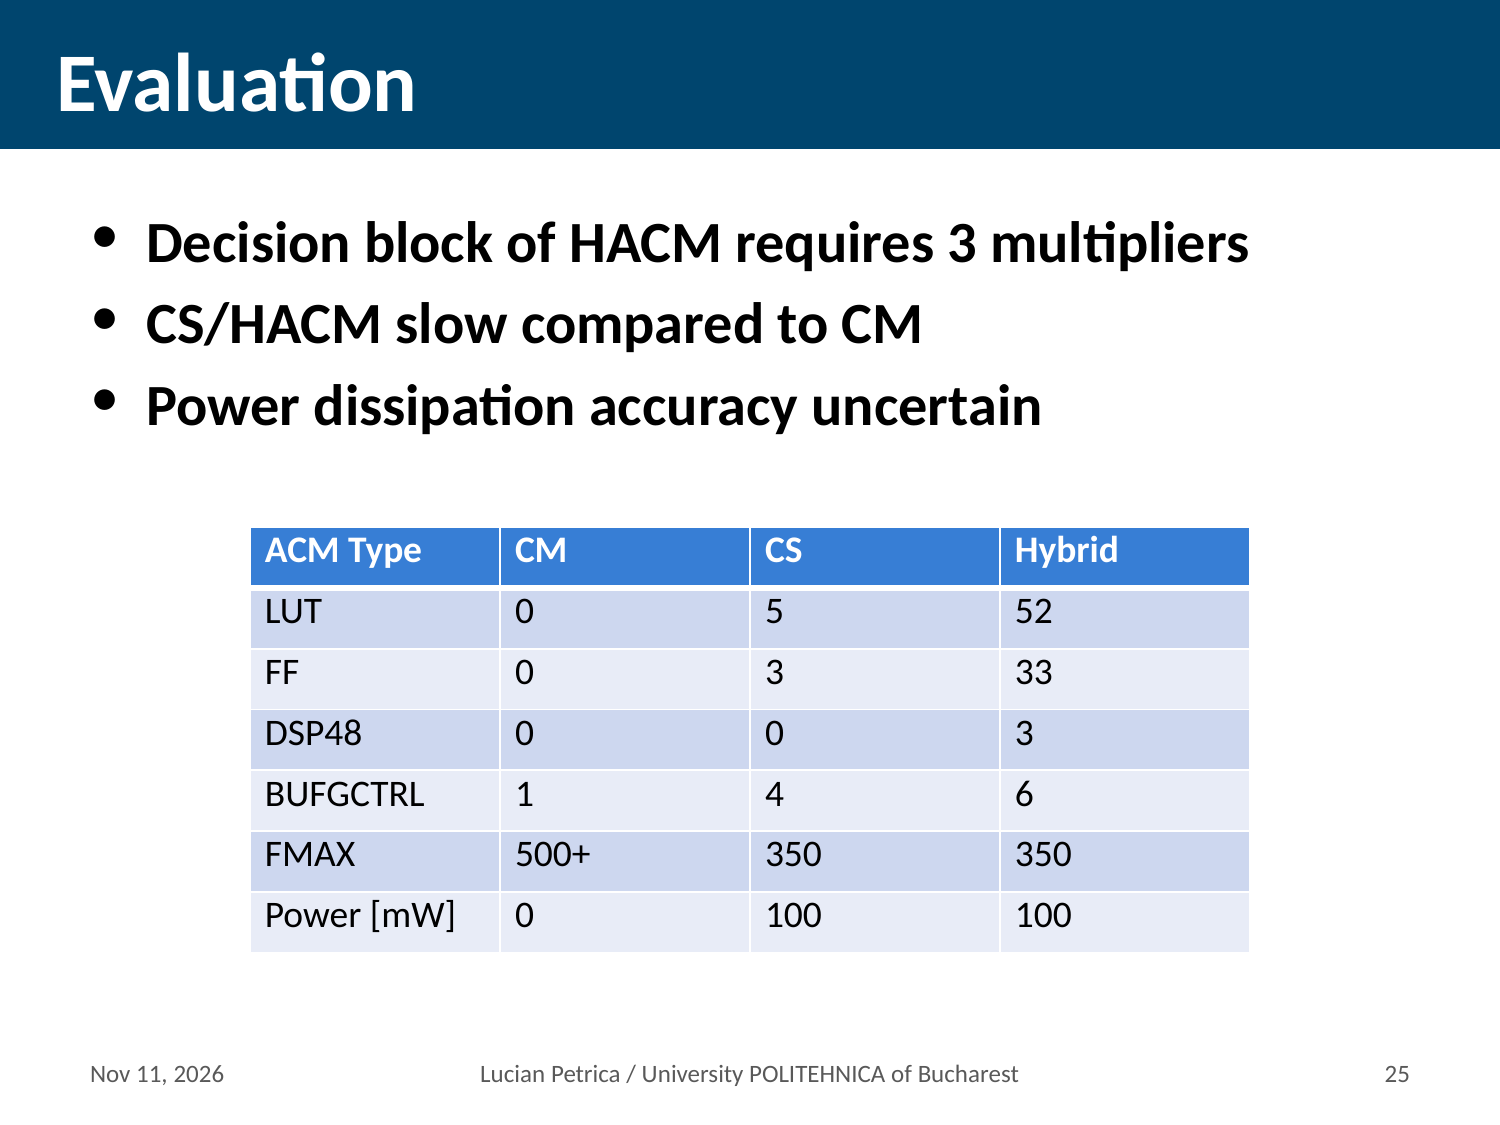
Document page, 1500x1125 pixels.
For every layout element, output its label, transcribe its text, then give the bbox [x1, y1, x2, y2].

table_cell 1 [501, 771, 749, 830]
table_cell 350 [751, 832, 999, 891]
table_cell 0 [501, 650, 749, 709]
title Evaluation [41, 15, 1459, 142]
table_header Hybrid [1001, 528, 1249, 585]
table_cell 500+ [501, 832, 749, 891]
table_cell 0 [751, 710, 999, 769]
table_cell 3 [751, 650, 999, 709]
slide_number 11-Mar-15 [75, 1042, 254, 1103]
table_cell 33 [1001, 650, 1249, 709]
table_cell 5 [751, 591, 999, 648]
table_cell 3 [1001, 710, 1249, 769]
table_cell FMAX [251, 832, 499, 891]
table_cell 52 [1001, 591, 1249, 648]
table_cell 0 [501, 710, 749, 769]
footer Lucian Petrica / University POLITEHNICA of Bucharest [277, 1042, 1223, 1103]
table_cell LUT [251, 591, 499, 648]
list Decision block of HACM requires 3 multipliers CS/HACM slow compared to CM Power dissipation accuracy uncertain [75, 196, 1425, 1010]
table_cell 4 [751, 771, 999, 830]
table_cell 0 [501, 893, 749, 952]
table_cell FF [251, 650, 499, 709]
table_header CS [751, 528, 999, 585]
table_cell 6 [1001, 771, 1249, 830]
table_cell DSP48 [251, 710, 499, 769]
table_cell 100 [1001, 893, 1249, 952]
slide_number 24 [1246, 1042, 1425, 1103]
table_cell Power [mW] [251, 893, 499, 952]
table_cell 100 [751, 893, 999, 952]
table_header CM [501, 528, 749, 585]
table_cell 0 [501, 591, 749, 648]
table_cell BUFGCTRL [251, 771, 499, 830]
table_cell 350 [1001, 832, 1249, 891]
table_header ACM Type [251, 528, 499, 585]
